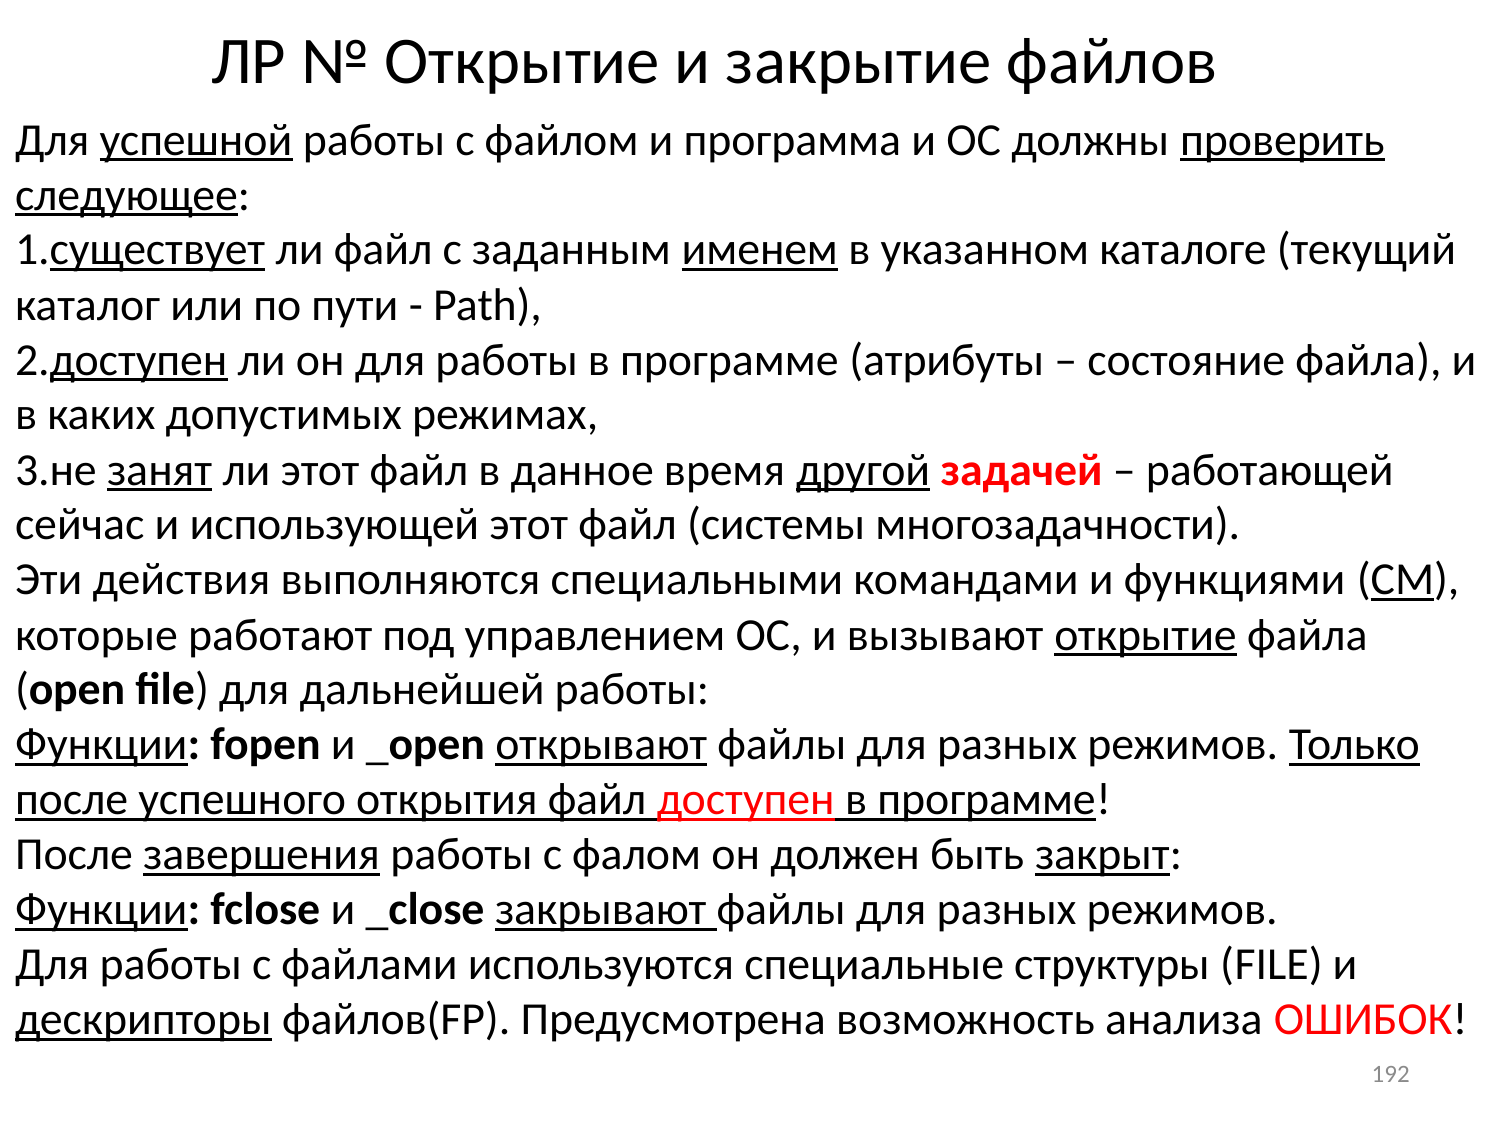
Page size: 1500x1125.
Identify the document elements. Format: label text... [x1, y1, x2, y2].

text_box Для успешной работы с файлом и программа и ОС должны проверить следующее: существует ли файл с заданным именем в указанном каталоге (текущий каталог или по пути - Path), доступен ли он для работы в программе (атрибуты – состояние файла), и в каких допустимых режимах, не занят ли этот файл в данное время другой задачей – работающей сейчас и использующей этот файл (системы многозадачности). Эти действия выполняются специальными командами и функциями (СМ), которые работают под управлением ОС, и вызывают открытие файла (open file) для дальнейшей работы: Функции: fopen и _open открывают файлы для разных режимов. Только после успешного открытия файл доступен в программе! После завершения работы с фалом он должен быть закрыт: Функции: fclose и _close закрывают файлы для разных режимов. Для работы с файлами используются специальные структуры (FILE) и дескрипторы файлов(FP). Предусмотрена возможность анализа ОШИБОК! [0, 101, 1500, 1047]
title ЛР № Открытие и закрытие файлов [159, 0, 1270, 101]
slide_number 192 [1074, 1042, 1425, 1103]
